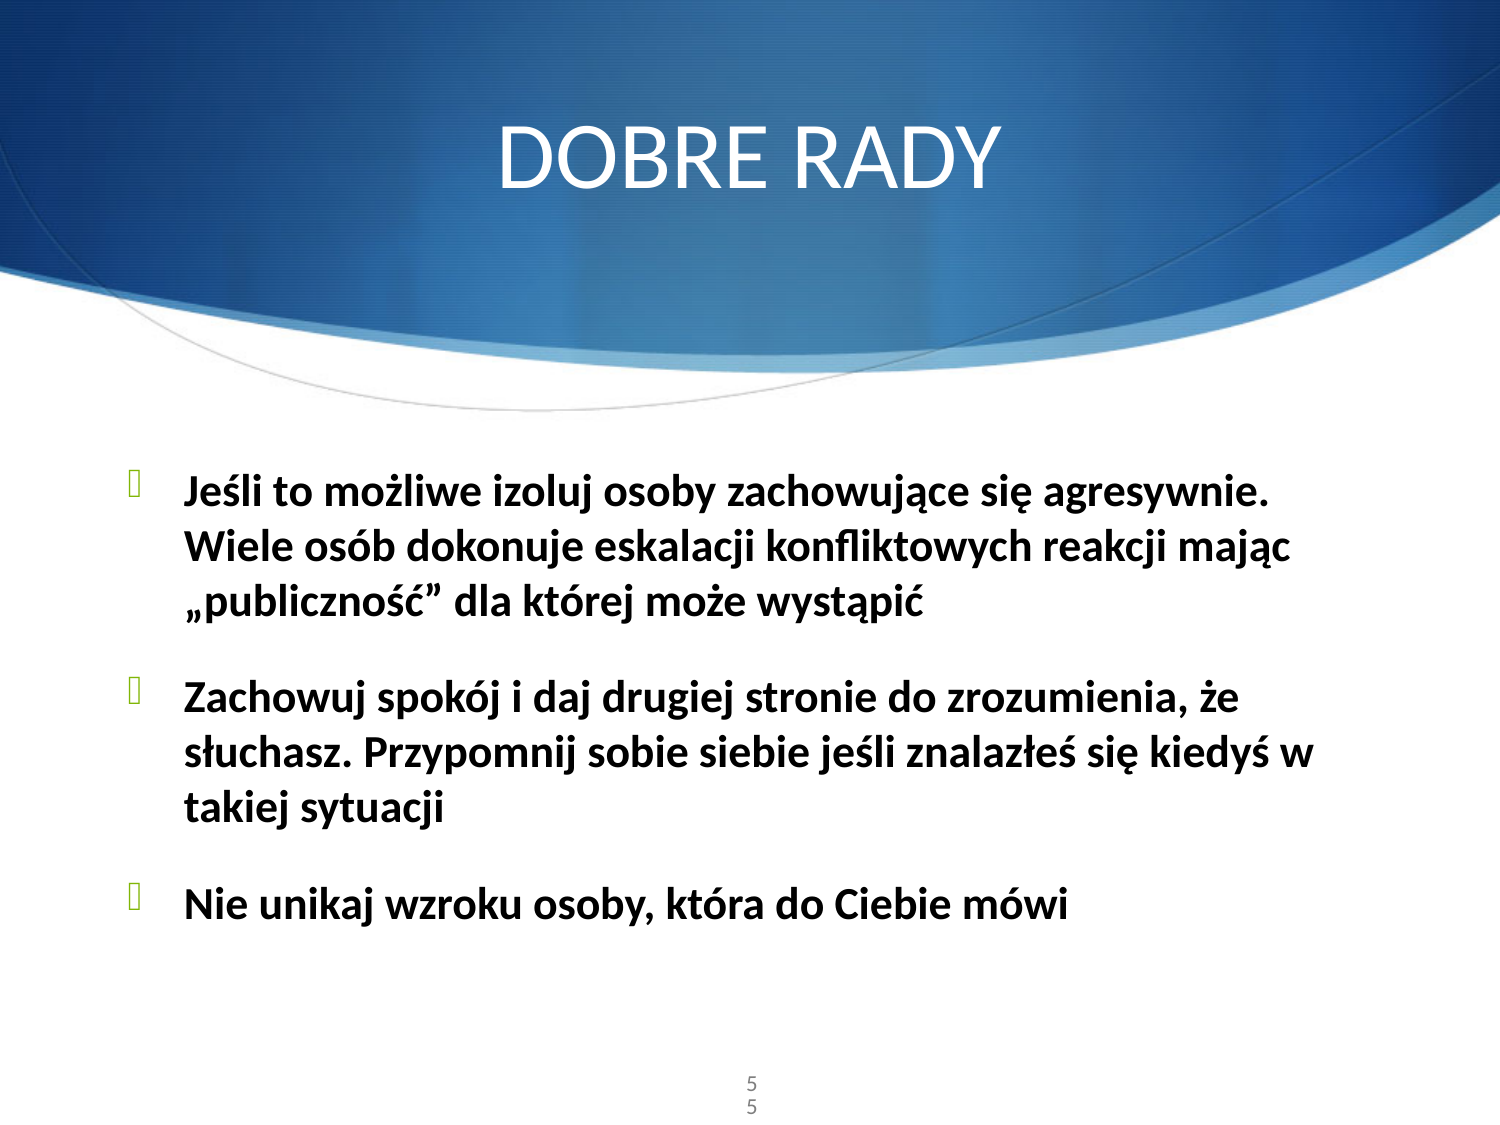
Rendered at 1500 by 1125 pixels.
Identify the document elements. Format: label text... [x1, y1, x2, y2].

picture [0, 0, 1500, 1125]
title DOBRE RADY [75, 0, 1425, 301]
list Jeśli to możliwe izoluj osoby zachowujące się agresywnie. Wiele osób dokonuje eskalacji konfliktowych reakcji mając „publiczność” dla której może wystąpić Zachowuj spokój i daj drugiej stronie do zrozumienia, że słuchasz. Przypomnij sobie siebie jeśli znalazłeś się kiedyś w takiej sytuacji Nie unikaj wzroku osoby, która do Ciebie mówi [121, 454, 1379, 991]
slide_number 55 [730, 1062, 769, 1103]
